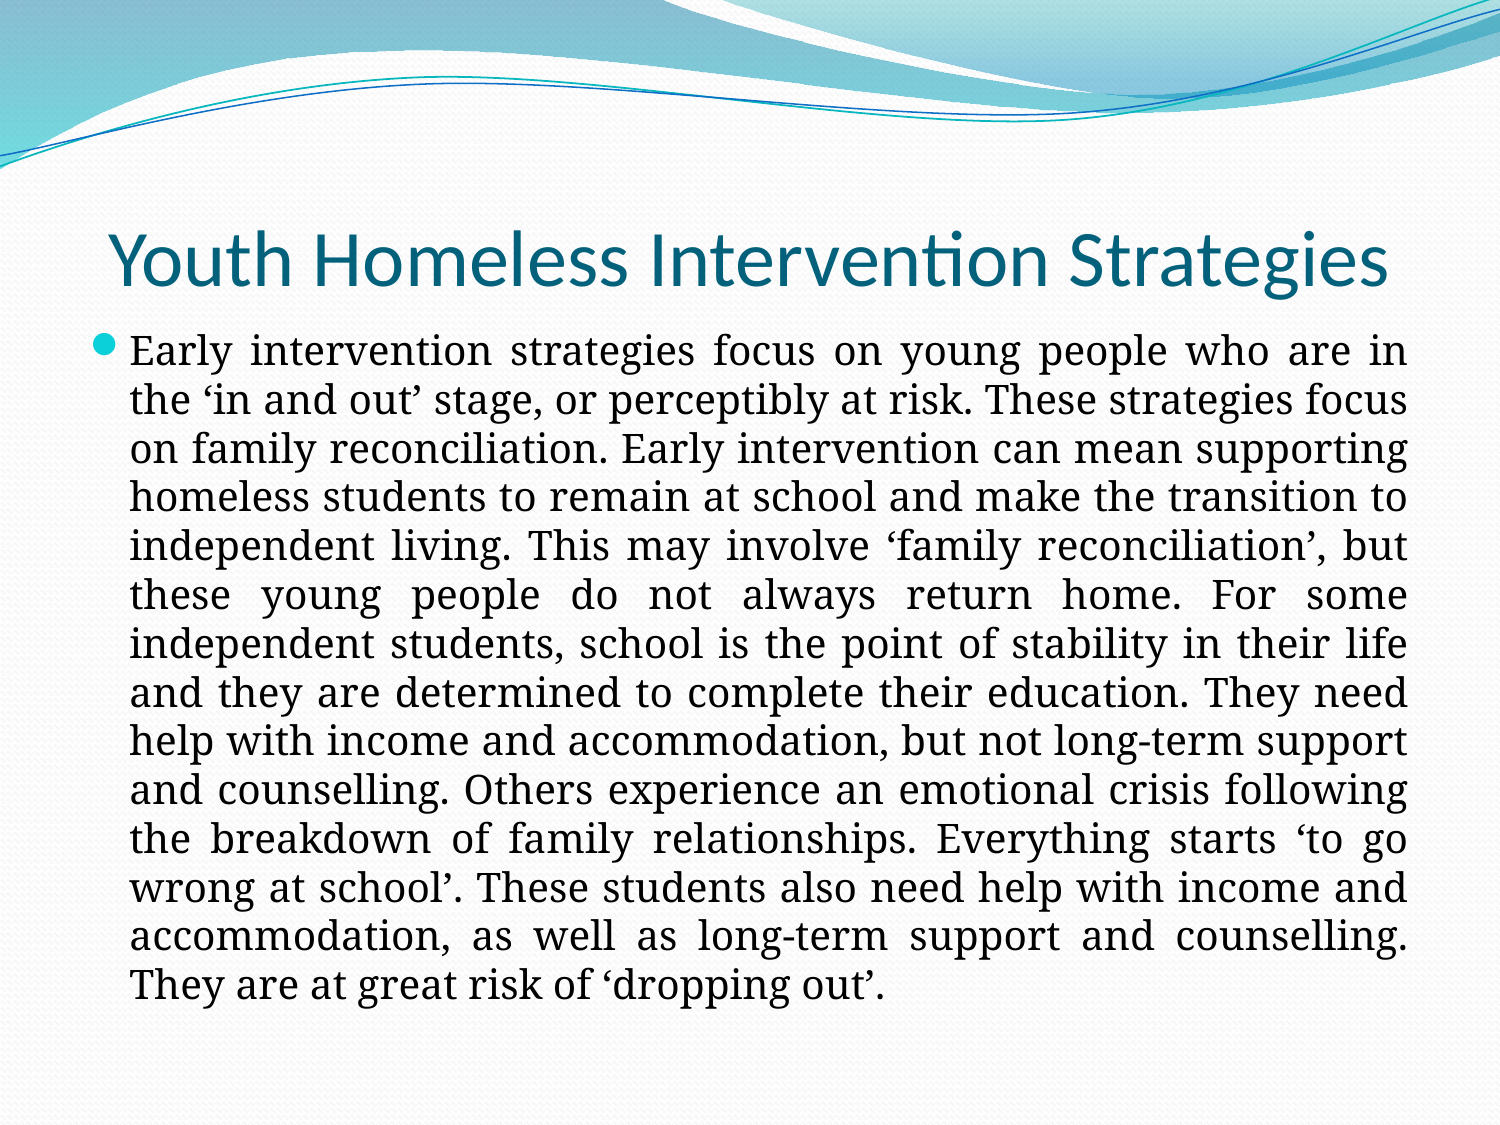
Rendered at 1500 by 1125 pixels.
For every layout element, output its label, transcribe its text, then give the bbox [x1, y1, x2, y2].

list Early intervention strategies focus on young people who are in the ‘in and out’ stage, or perceptibly at risk. These strategies focus on family reconciliation. Early intervention can mean supporting homeless students to remain at school and make the transition to independent living. This may involve ‘family reconciliation’, but these young people do not always return home. For some independent students, school is the point of stability in their life and they are determined to complete their education. They need help with income and accommodation, but not long-term support and counselling. Others experience an emotional crisis following the breakdown of family relationships. Everything starts ‘to go wrong at school’. These students also need help with income and accommodation, as well as long-term support and counselling. They are at great risk of ‘dropping out’. [75, 317, 1425, 1038]
title Youth Homeless Intervention Strategies [75, 115, 1425, 303]
